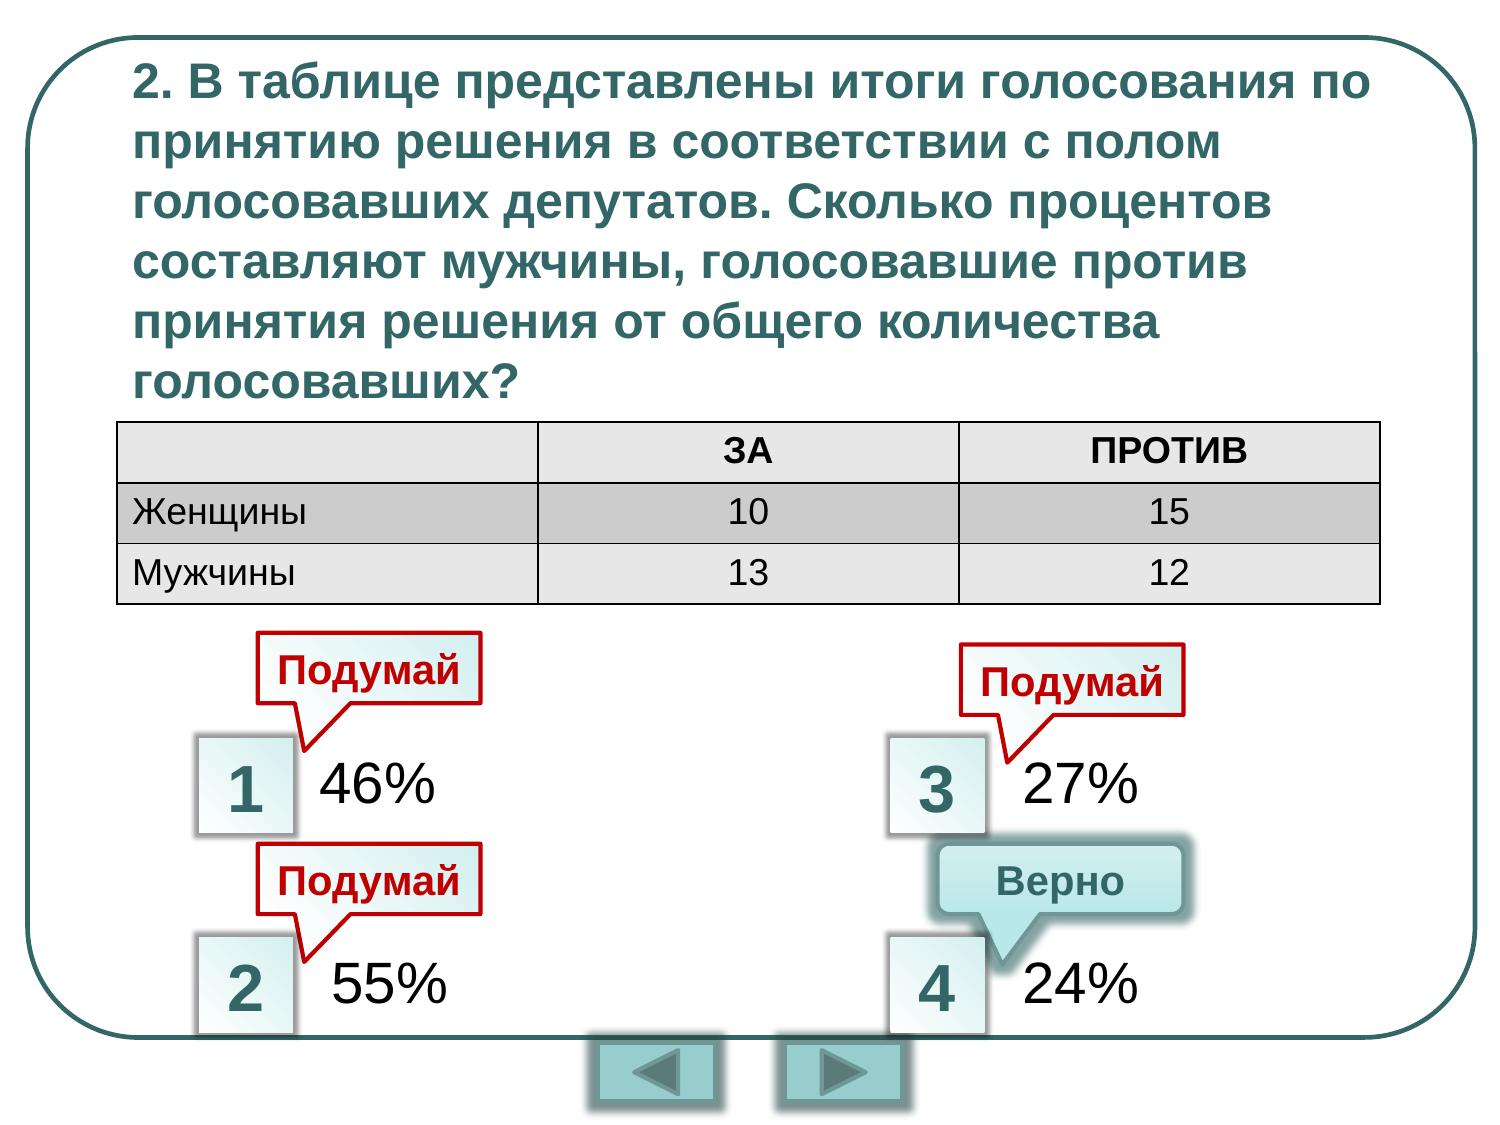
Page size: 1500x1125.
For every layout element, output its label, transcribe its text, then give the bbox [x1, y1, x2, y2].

text_box 24% [1007, 937, 1196, 1023]
text_box 1 [199, 738, 293, 833]
table_cell 10 [539, 484, 958, 543]
table_header ЗА [539, 423, 958, 482]
text_box 3 [890, 738, 985, 833]
text_box 2 [199, 937, 293, 1033]
table_cell 15 [960, 484, 1379, 543]
table_header ПРОТИВ [960, 423, 1379, 482]
text_box Подумай [255, 841, 483, 964]
text_box Подумай [958, 642, 1186, 765]
text_box Верно [935, 841, 1186, 967]
text_box [595, 1041, 717, 1104]
table_cell Женщины [118, 484, 537, 543]
text_box 46% [304, 738, 493, 823]
text_box 27% [1007, 738, 1196, 823]
text_box [783, 1041, 904, 1104]
text_box Подумай [255, 630, 483, 754]
table_cell Мужчины [118, 544, 537, 603]
table_header [118, 423, 537, 482]
table_cell 12 [960, 544, 1379, 603]
title 2. В таблице представлены итоги голосования по принятию решения в соответствии с полом голосовавших депутатов. Сколько процентов составляют мужчины, голосовавшие против принятия решения от общего количества голосовавших? [116, 46, 1395, 416]
text_box 4 [890, 937, 985, 1033]
text_box 55% [316, 937, 504, 1023]
table_cell 13 [539, 544, 958, 603]
